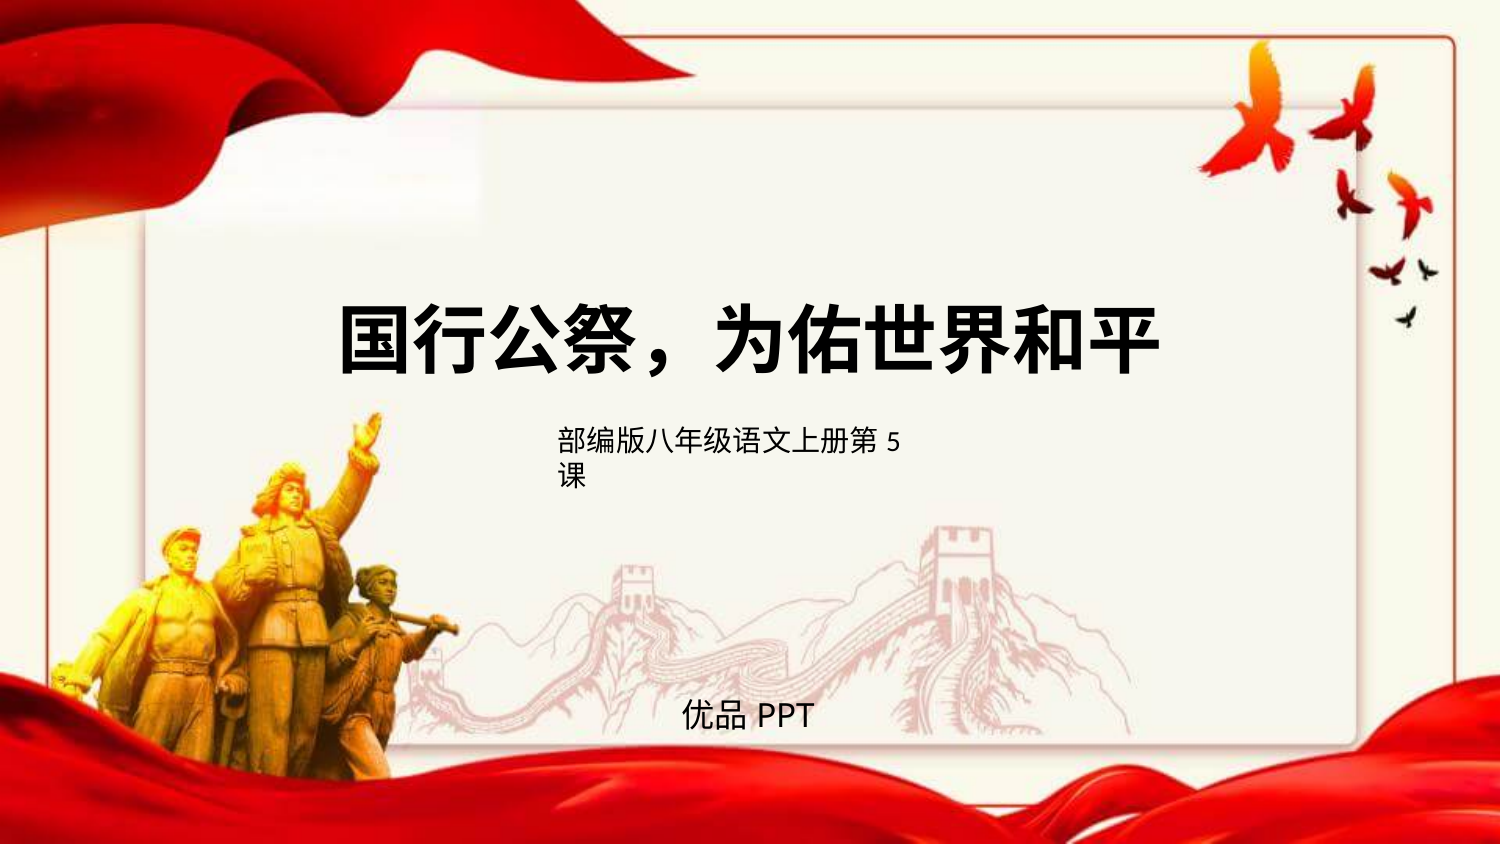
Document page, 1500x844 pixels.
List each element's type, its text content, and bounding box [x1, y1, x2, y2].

text_box 国行公祭，为佑世界和平 [326, 287, 1174, 389]
picture [0, 0, 1500, 844]
text_box 优品PPT [467, 684, 1030, 740]
text_box 部编版八年级语文上册第5课 [546, 416, 948, 498]
